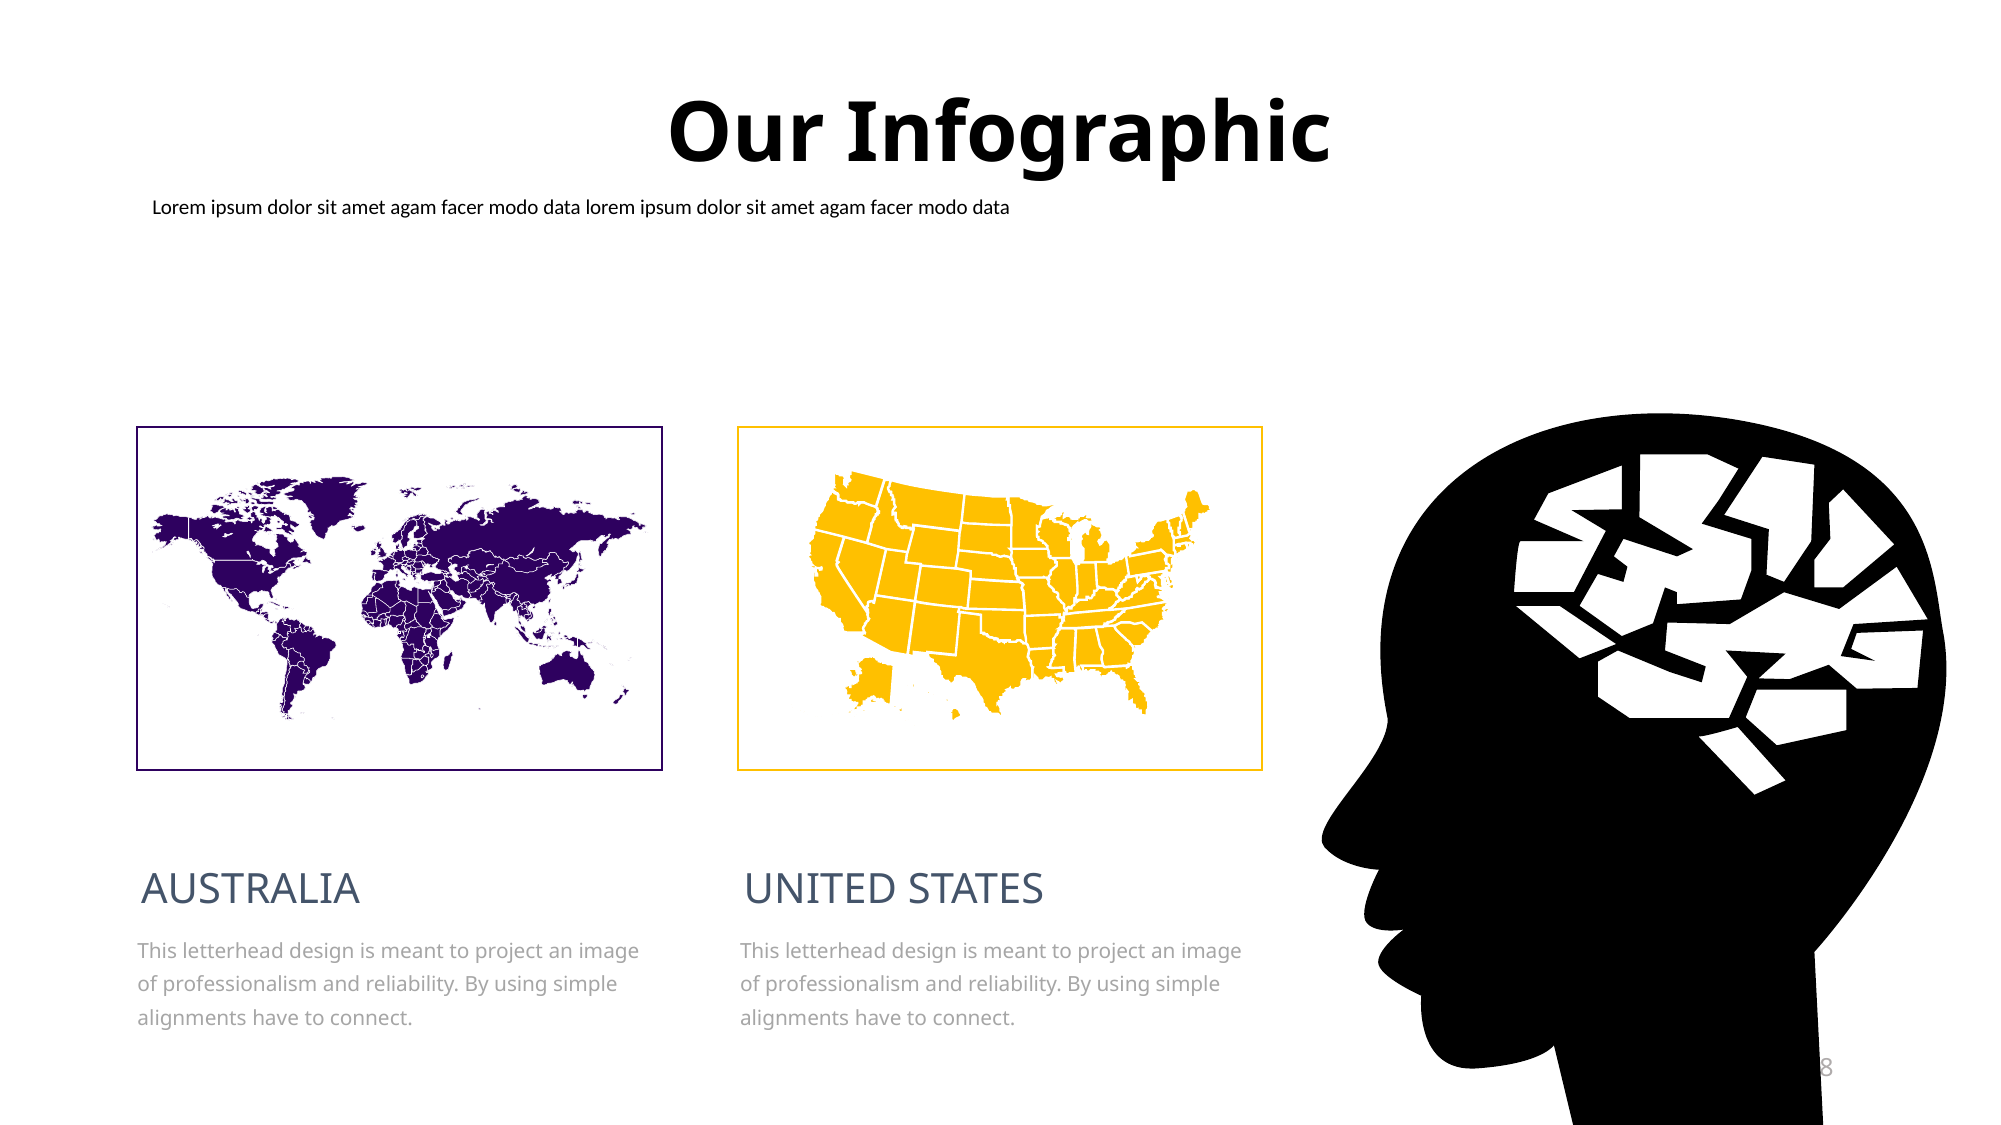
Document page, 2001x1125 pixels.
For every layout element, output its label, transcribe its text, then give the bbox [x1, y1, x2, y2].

text_box [136, 426, 663, 771]
title Our Infographic [137, 78, 1863, 186]
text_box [1305, 386, 1968, 1125]
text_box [126, 854, 662, 1055]
text_box [737, 426, 1263, 771]
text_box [788, 469, 1212, 728]
subtitle Lorem ipsum dolor sit amet agam facer modo data lorem ipsum dolor sit amet agam facer modo data [137, 186, 1863, 227]
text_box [728, 854, 1263, 1055]
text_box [151, 476, 649, 721]
